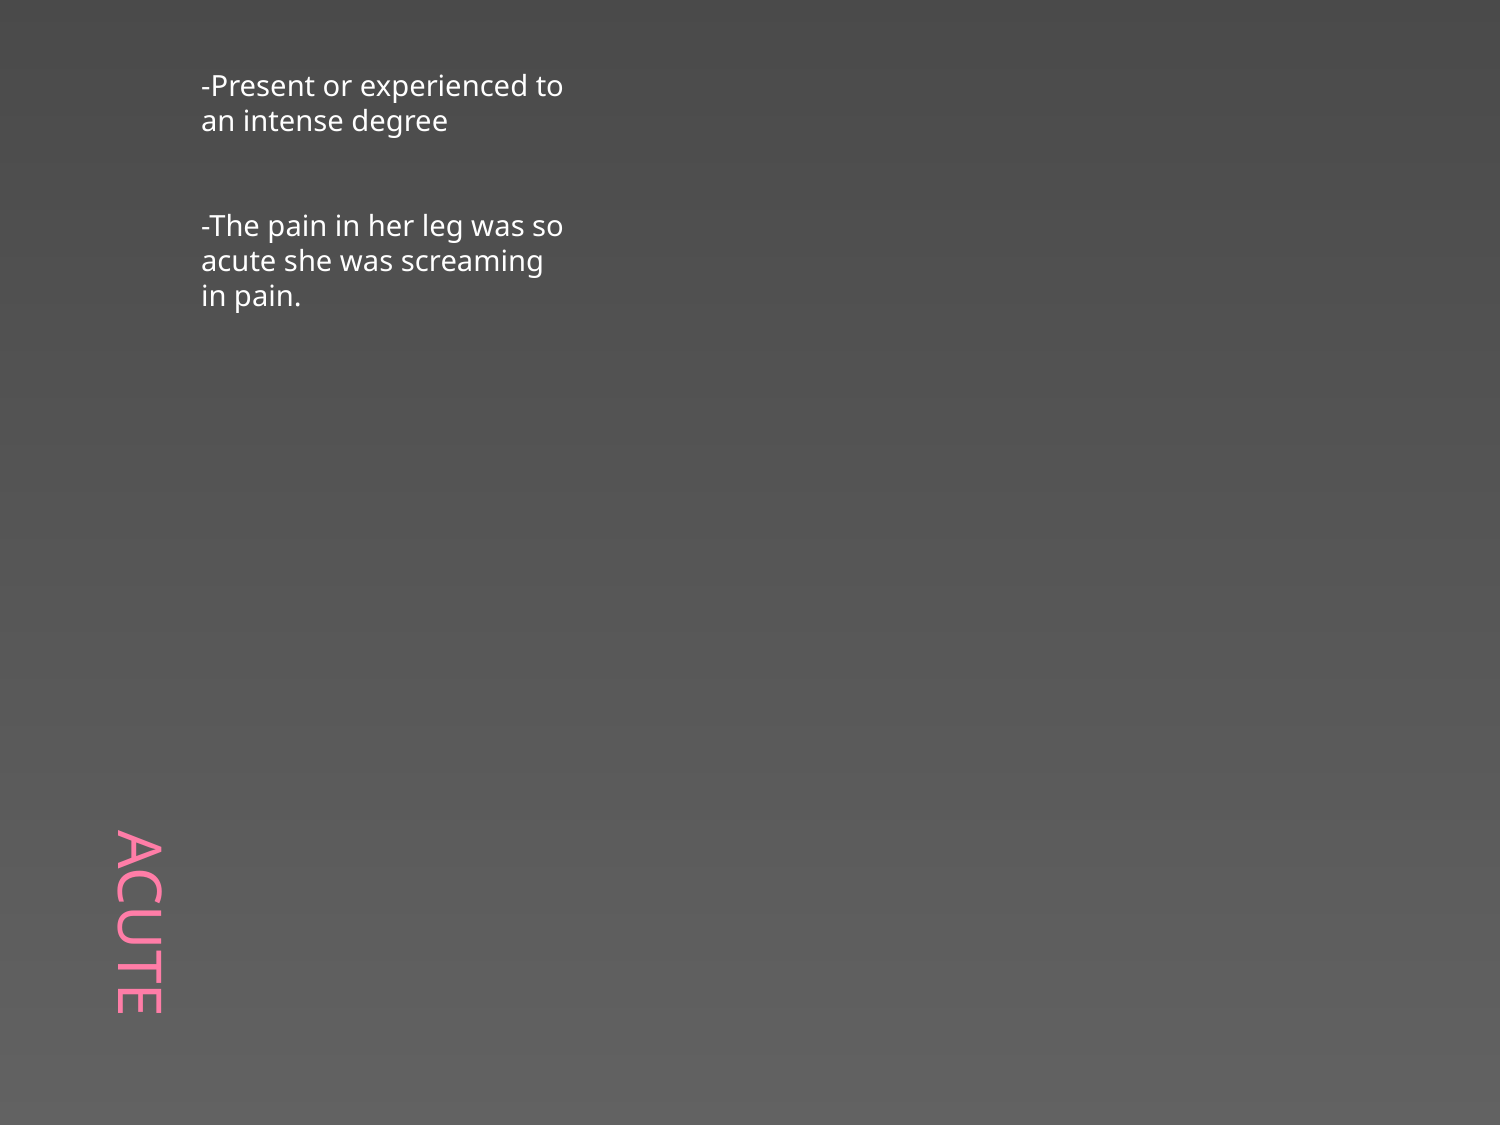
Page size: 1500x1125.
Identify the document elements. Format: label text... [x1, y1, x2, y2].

list -Present or experienced to an intense degree -The pain in her leg was so acute she was screaming in pain. [186, 60, 587, 1036]
title Acute [36, 60, 186, 1036]
